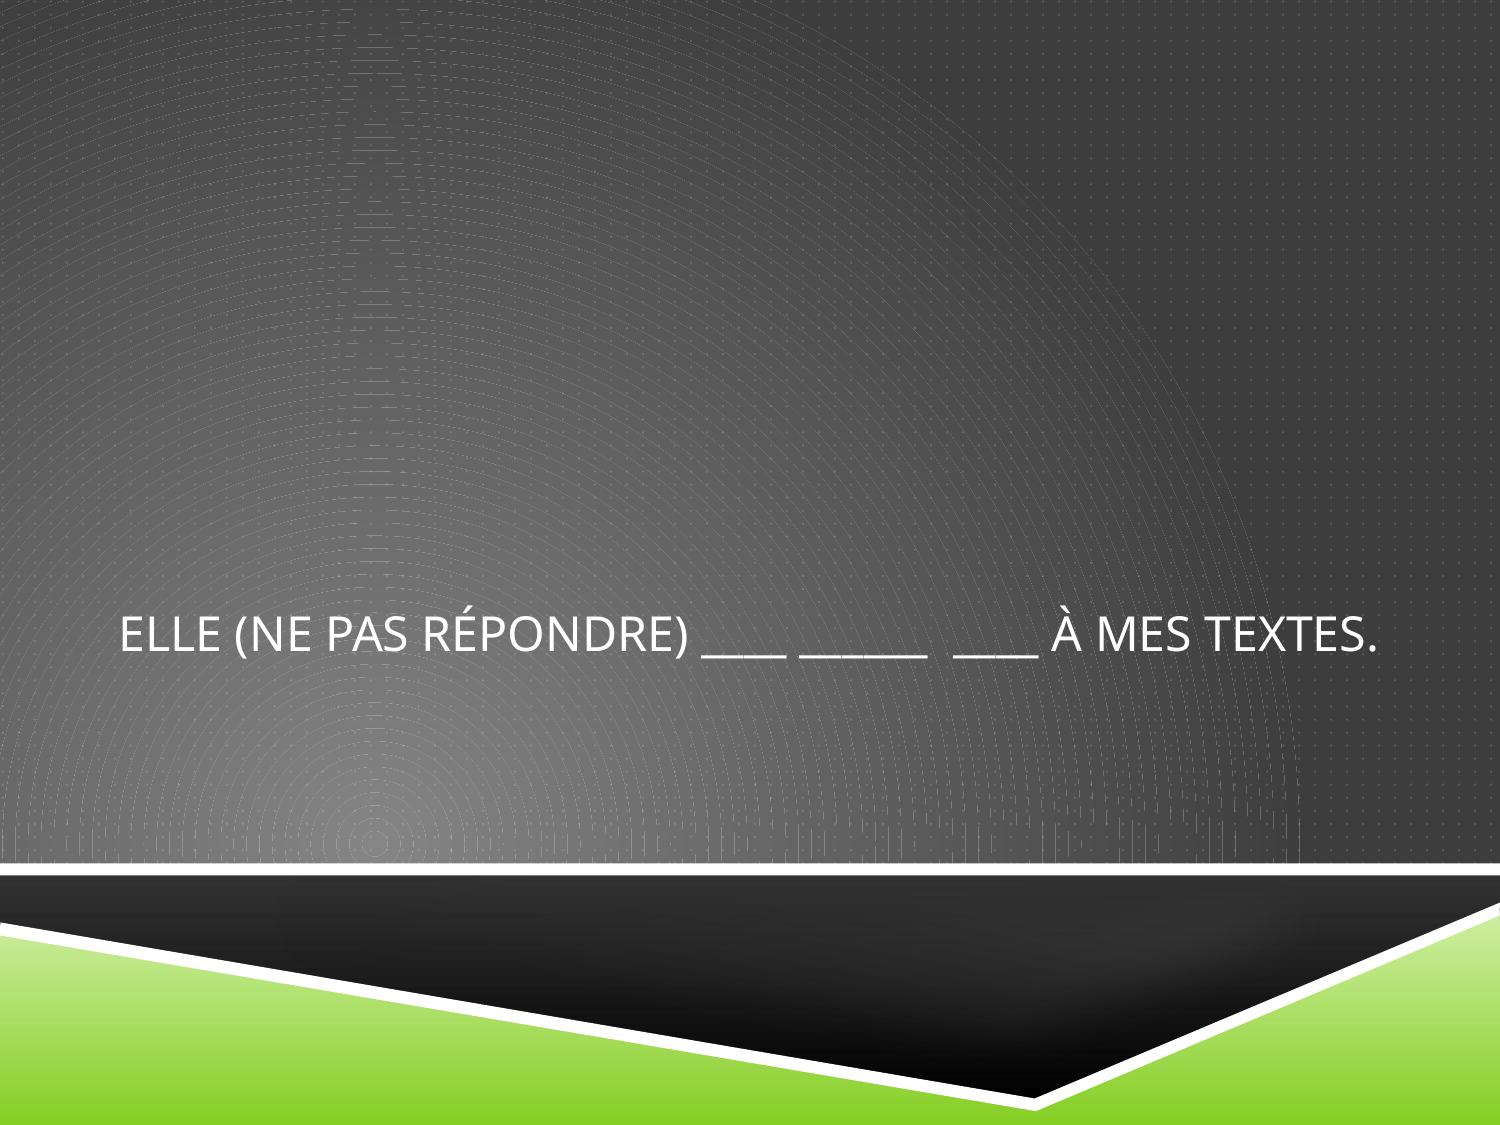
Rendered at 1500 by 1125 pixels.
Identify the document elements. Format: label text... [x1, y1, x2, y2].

title Elle (ne pas répondre) ____ ______ ____ À mes textes. [118, 596, 1394, 820]
